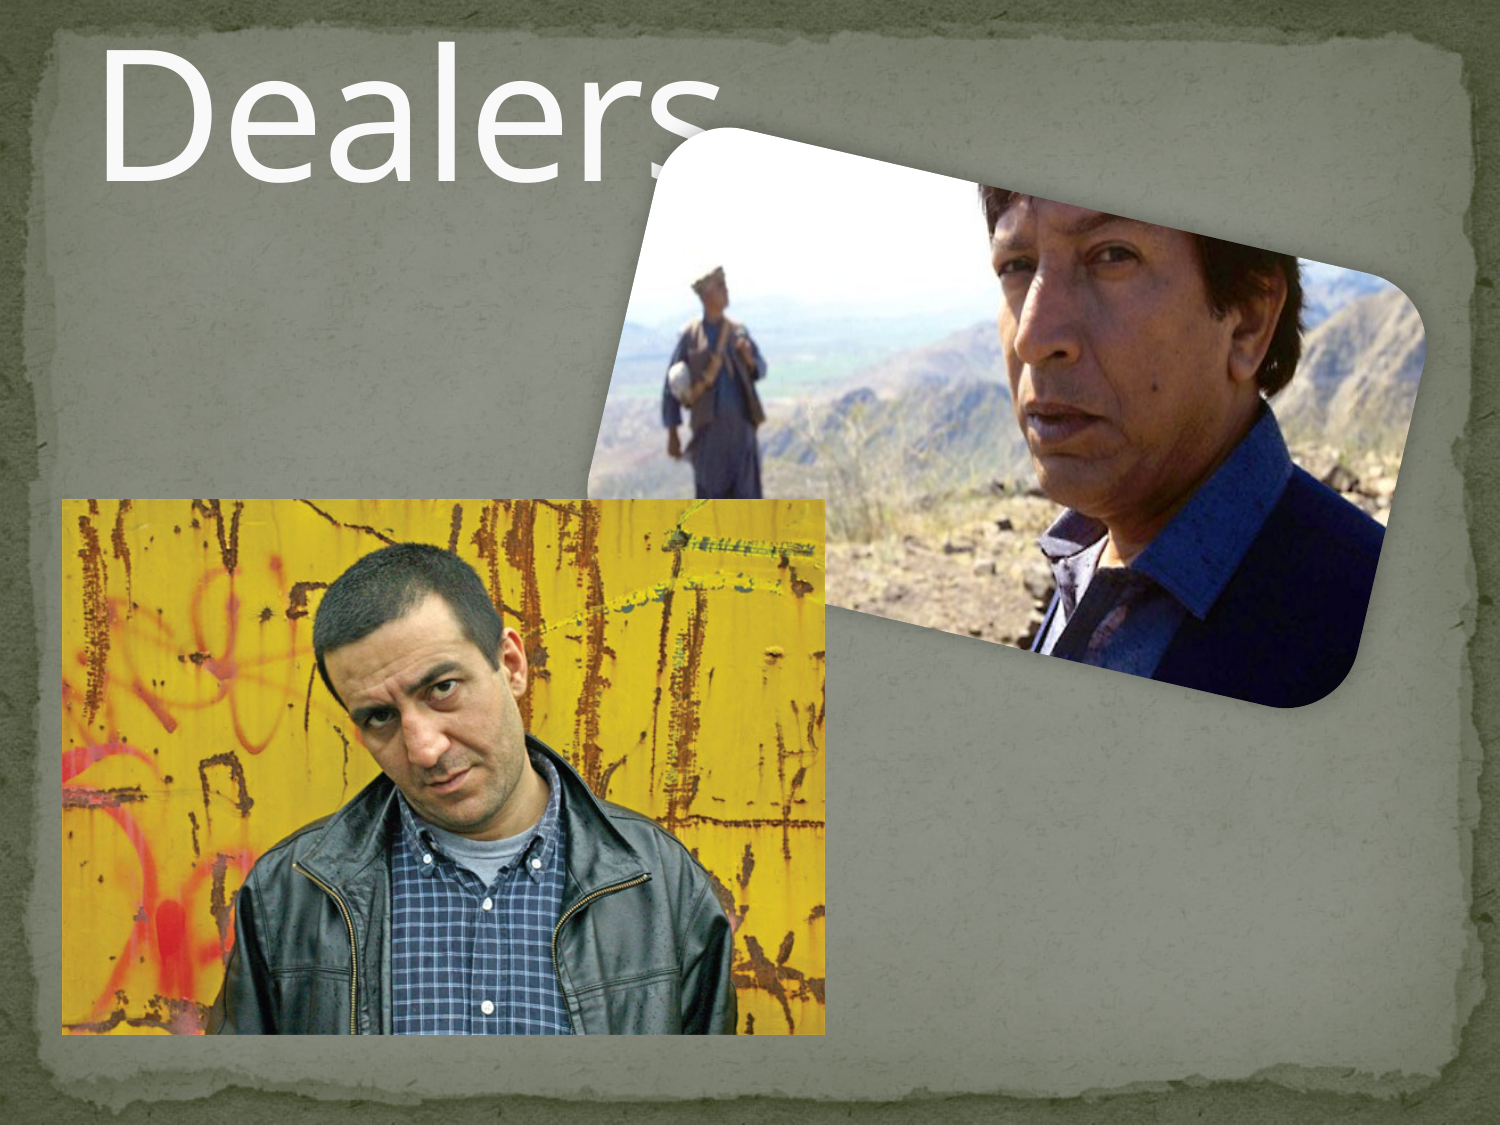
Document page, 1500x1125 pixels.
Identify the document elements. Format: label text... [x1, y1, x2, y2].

title Dealers… [74, 24, 1425, 225]
picture [62, 127, 1427, 1035]
